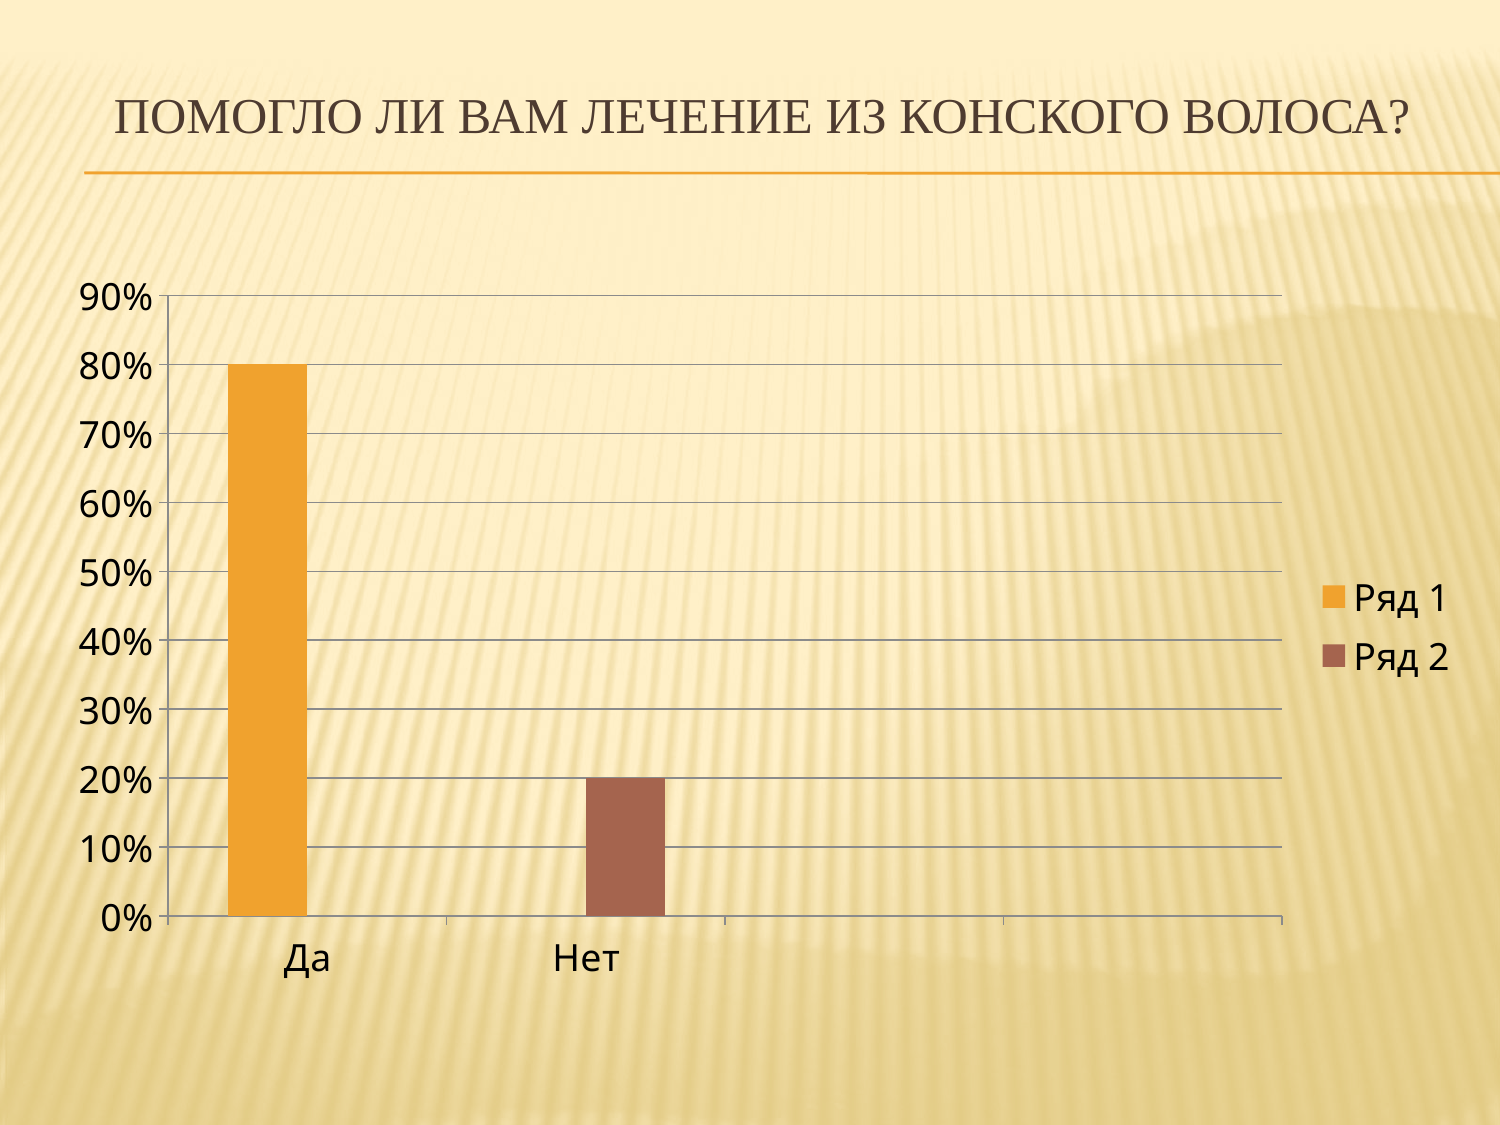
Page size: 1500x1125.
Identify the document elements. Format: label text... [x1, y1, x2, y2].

title Помогло ли Вам лечение из конского волоса? [50, 75, 1475, 213]
chart [49, 254, 1476, 998]
